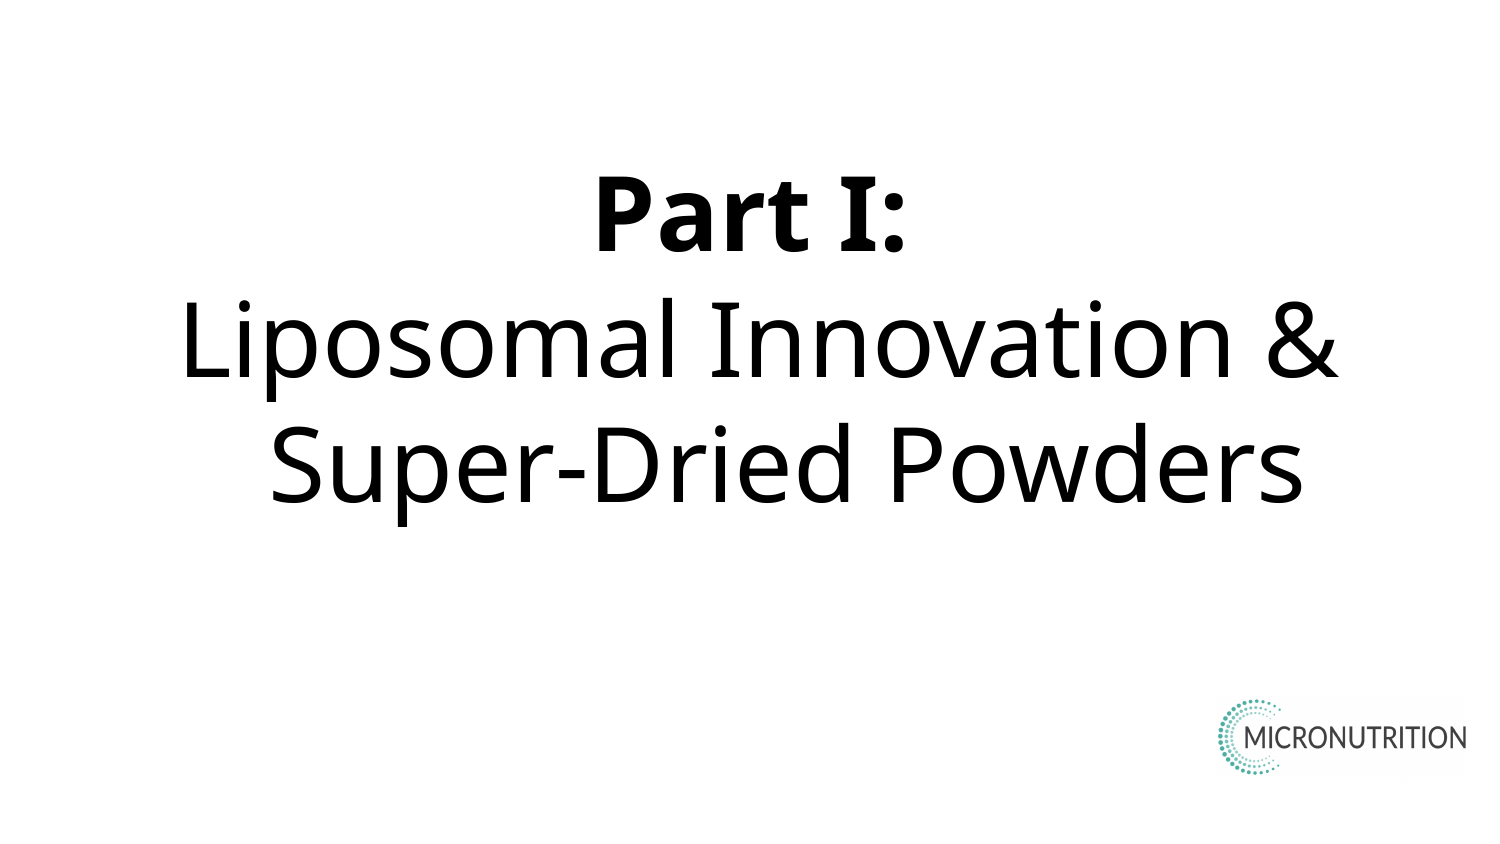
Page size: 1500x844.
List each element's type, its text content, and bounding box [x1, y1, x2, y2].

picture [1215, 692, 1467, 782]
subtitle Part I: Liposomal Innovation & Super-Dried Powders [51, 115, 1449, 598]
